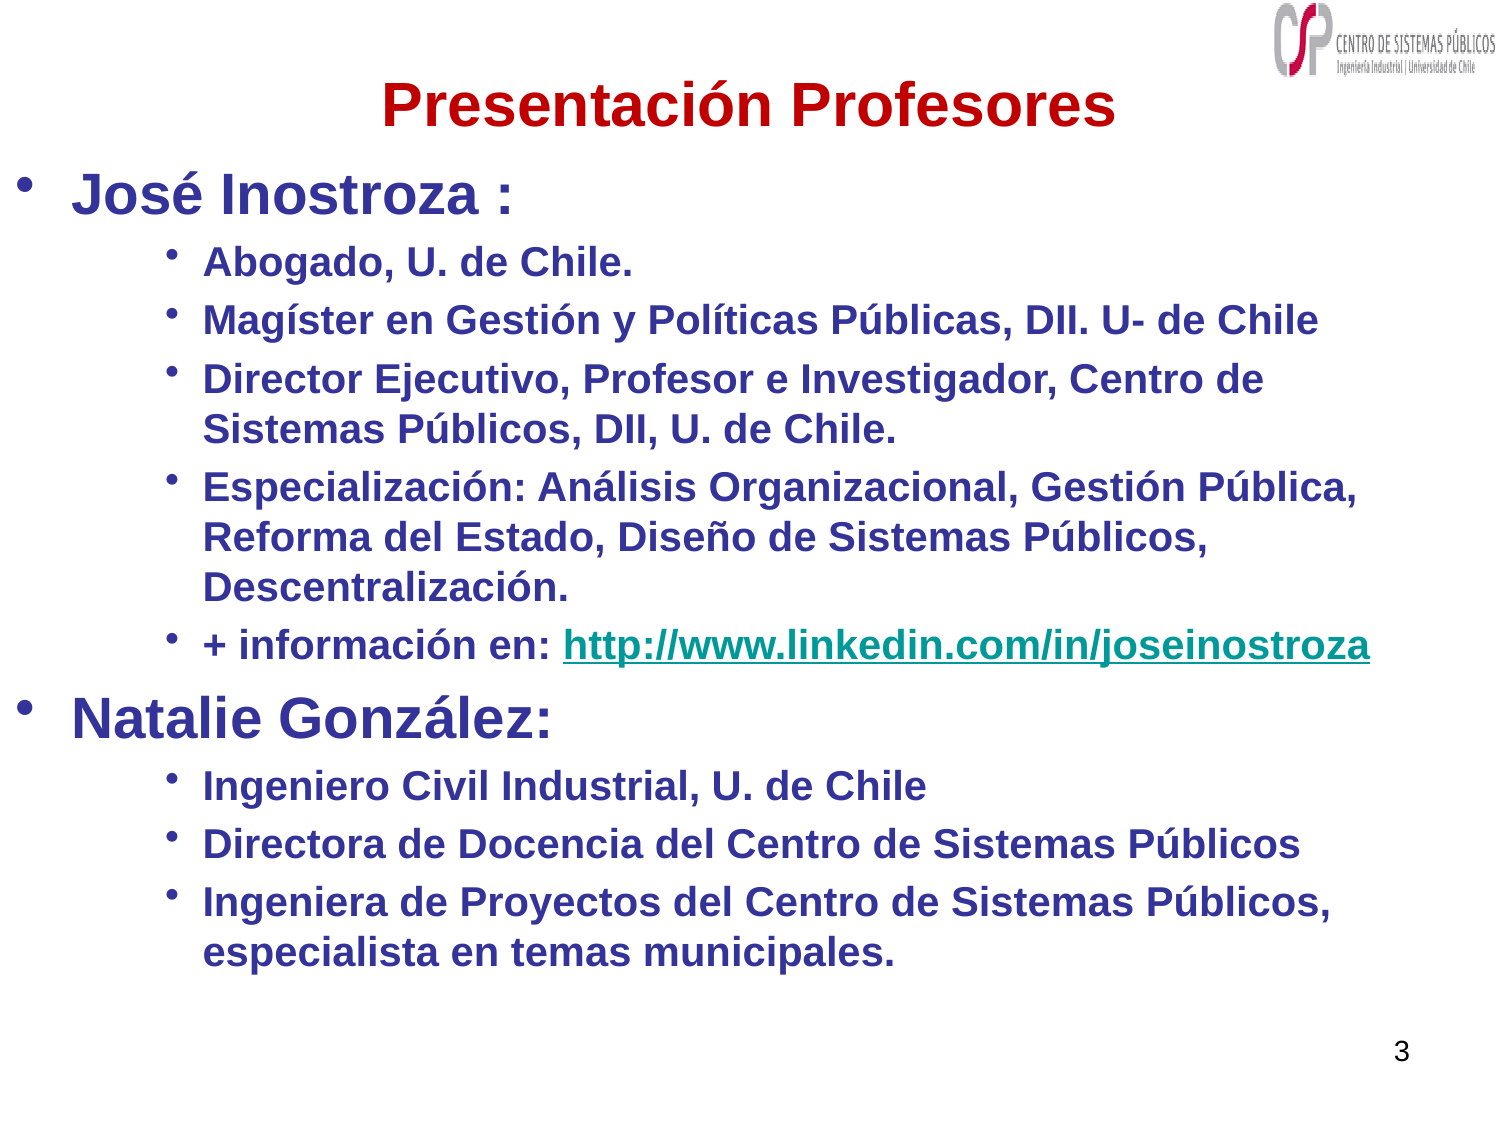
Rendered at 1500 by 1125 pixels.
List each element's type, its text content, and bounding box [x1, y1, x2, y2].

slide_number 3 [1074, 1024, 1426, 1103]
list José Inostroza : Abogado, U. de Chile. Magíster en Gestión y Políticas Públicas, DII. U- de Chile Director Ejecutivo, Profesor e Investigador, Centro de Sistemas Públicos, DII, U. de Chile. Especialización: Análisis Organizacional, Gestión Pública, Reforma del Estado, Diseño de Sistemas Públicos, Descentralización. + información en: http://www.linkedin.com/in/joseinostroza Natalie González: Ingeniero Civil Industrial, U. de Chile Directora de Docencia del Centro de Sistemas Públicos Ingeniera de Proyectos del Centro de Sistemas Públicos, especialista en temas municipales. [0, 148, 1471, 1090]
title Presentación Profesores [74, 6, 1426, 148]
picture [1269, 0, 1500, 82]
